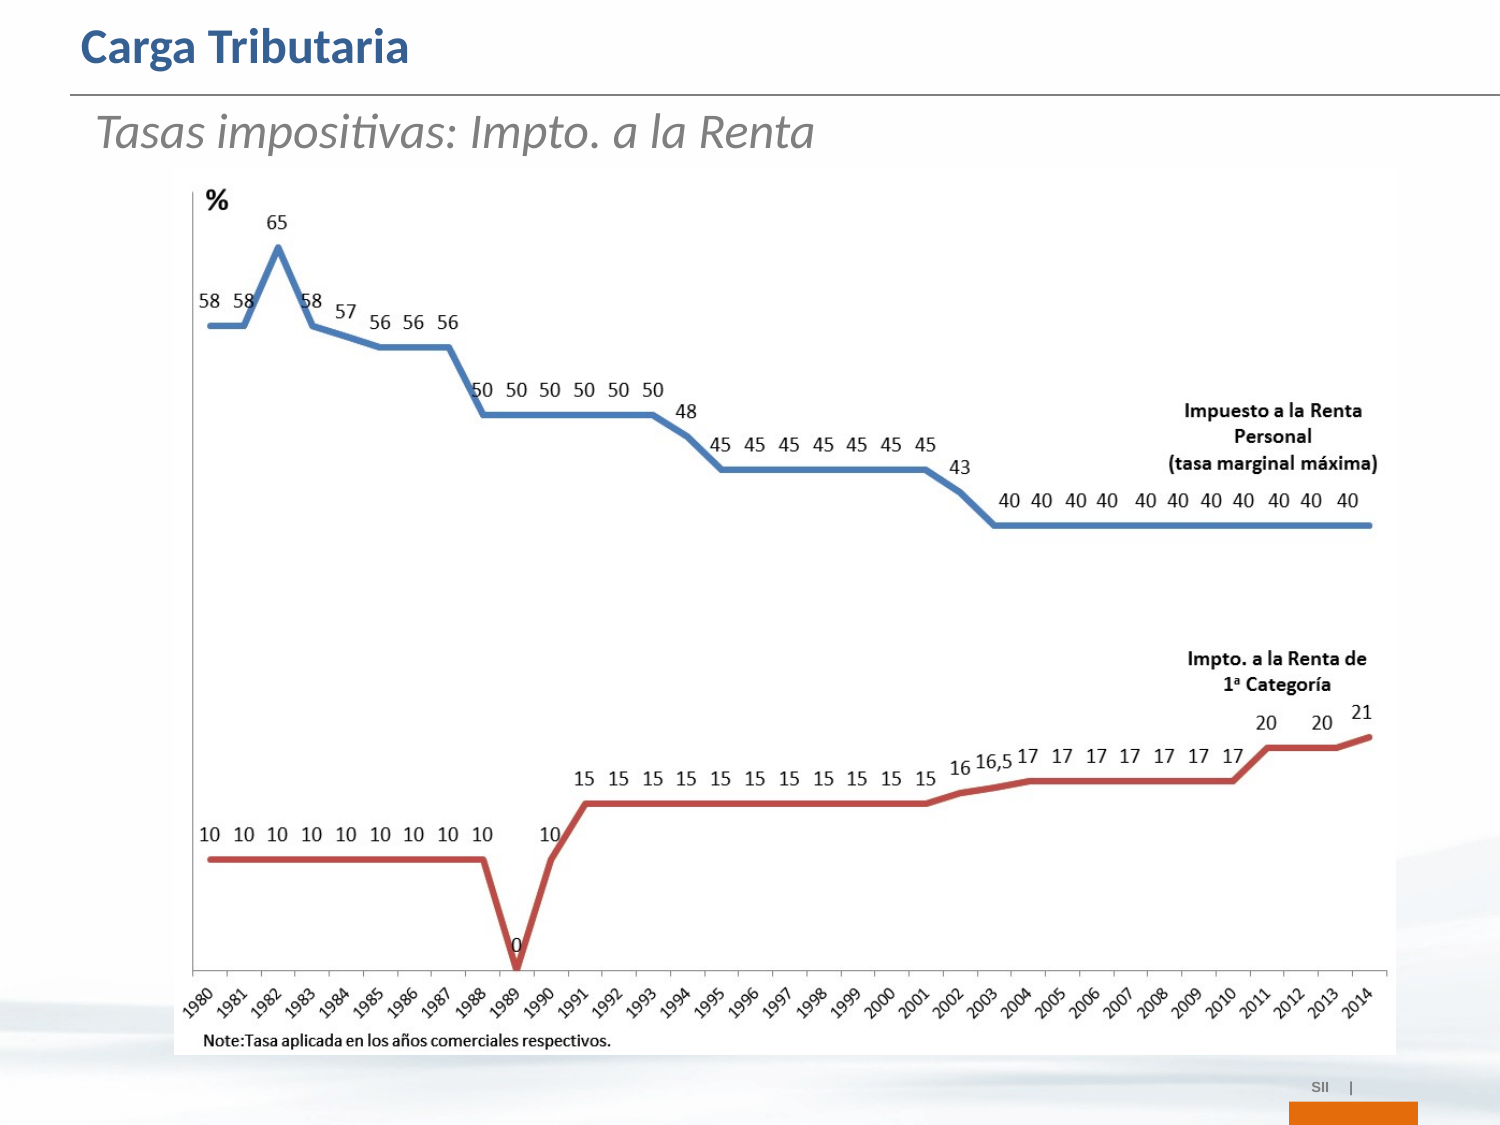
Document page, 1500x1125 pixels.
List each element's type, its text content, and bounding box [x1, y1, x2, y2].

text_box Tasas impositivas: Impto. a la Renta [80, 102, 831, 167]
text_box SII | [1257, 1070, 1376, 1103]
text_box [1287, 1099, 1420, 1125]
picture [0, 0, 1500, 1125]
text_box Carga Tributaria [66, 6, 425, 81]
